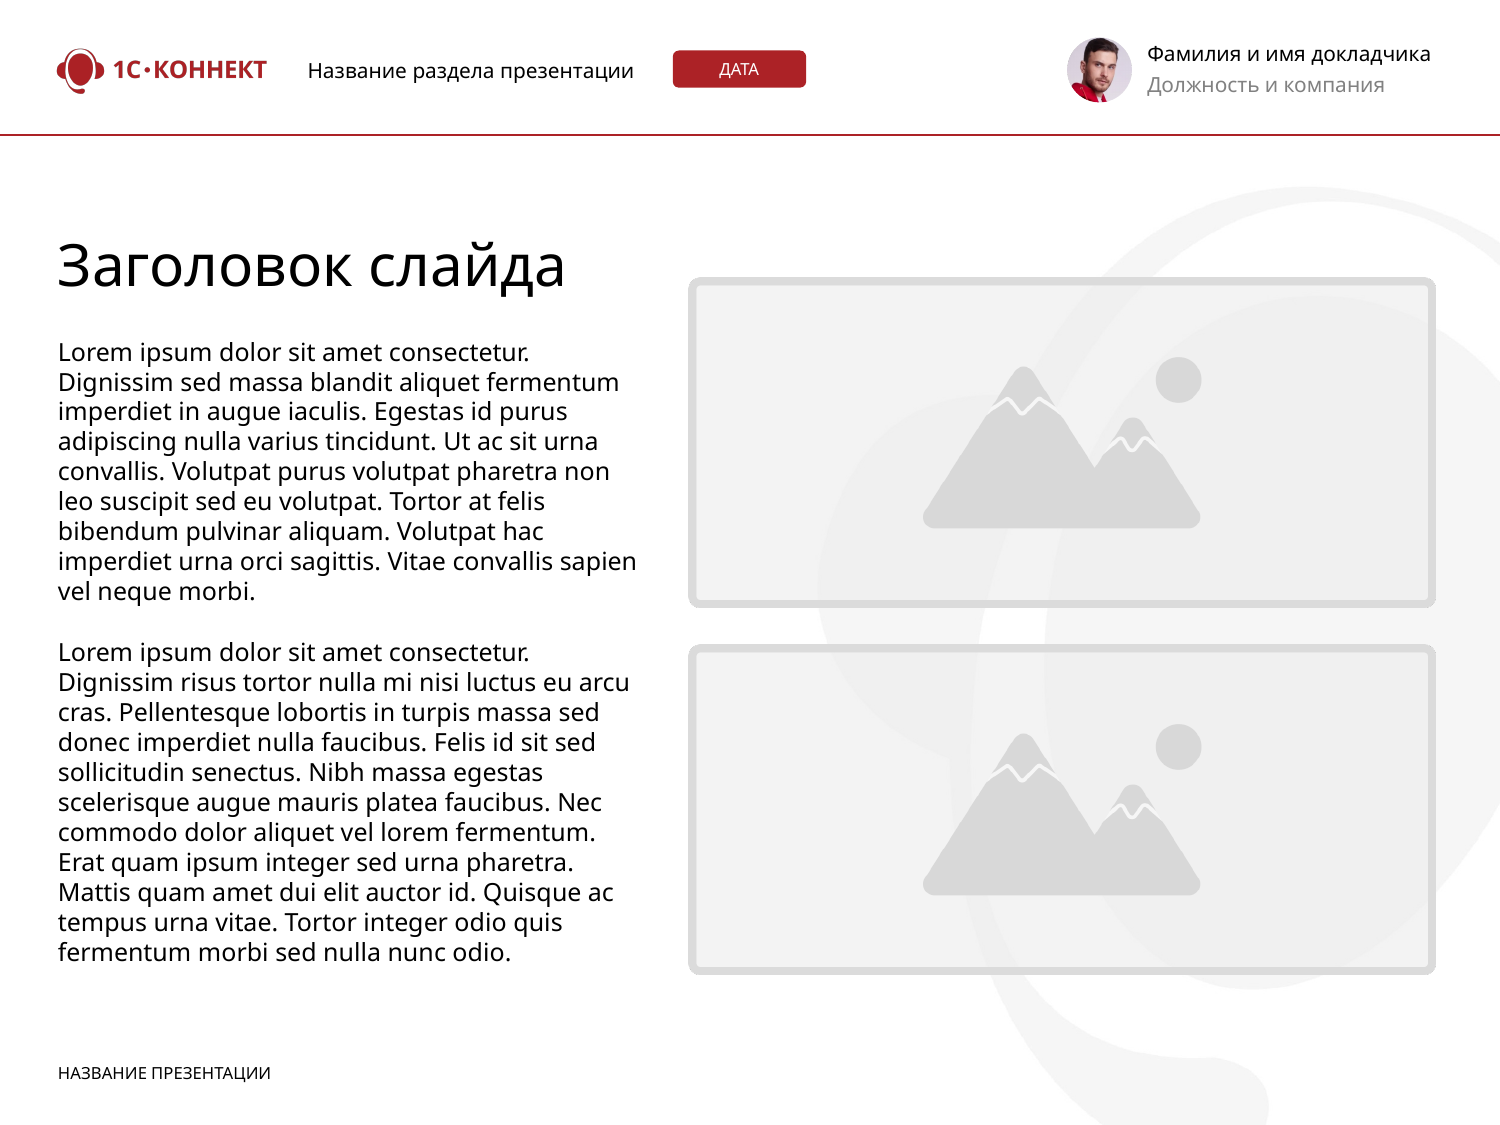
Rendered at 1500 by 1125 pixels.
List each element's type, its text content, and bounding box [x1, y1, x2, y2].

text_box Заголовок слайда [57, 227, 589, 298]
picture [0, 136, 1500, 1125]
text_box Lorem ipsum dolor sit amet consectetur. Dignissim risus tortor nulla mi nisi luctus eu arcu cras. Pellentesque lobortis in turpis massa sed donec imperdiet nulla faucibus. Felis id sit sed sollicitudin senectus. Nibh massa egestas scelerisque augue mauris platea faucibus. Nec commodo dolor aliquet vel lorem fermentum. Erat quam ipsum integer sed urna pharetra. Mattis quam amet dui elit auctor id. Quisque ac tempus urna vitae. Tortor integer odio quis fermentum morbi sed nulla nunc odio. [57, 636, 643, 979]
footer НАЗВАНИЕ ПРЕЗЕНТАЦИИ [57, 1042, 733, 1103]
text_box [1066, 37, 1437, 103]
text_box Название раздела презентации [307, 57, 642, 83]
picture [0, 0, 1500, 134]
text_box Lorem ipsum dolor sit amet consectetur. Dignissim sed massa blandit aliquet fermentum imperdiet in augue iaculis. Egestas id purus adipiscing nulla varius tincidunt. Ut ac sit urna convallis. Volutpat purus volutpat pharetra non leo suscipit sed eu volutpat. Tortor at felis bibendum pulvinar aliquam. Volutpat hac imperdiet urna orci sagittis. Vitae convallis sapien vel neque morbi. [57, 336, 643, 623]
text_box ДАТА [672, 50, 807, 88]
